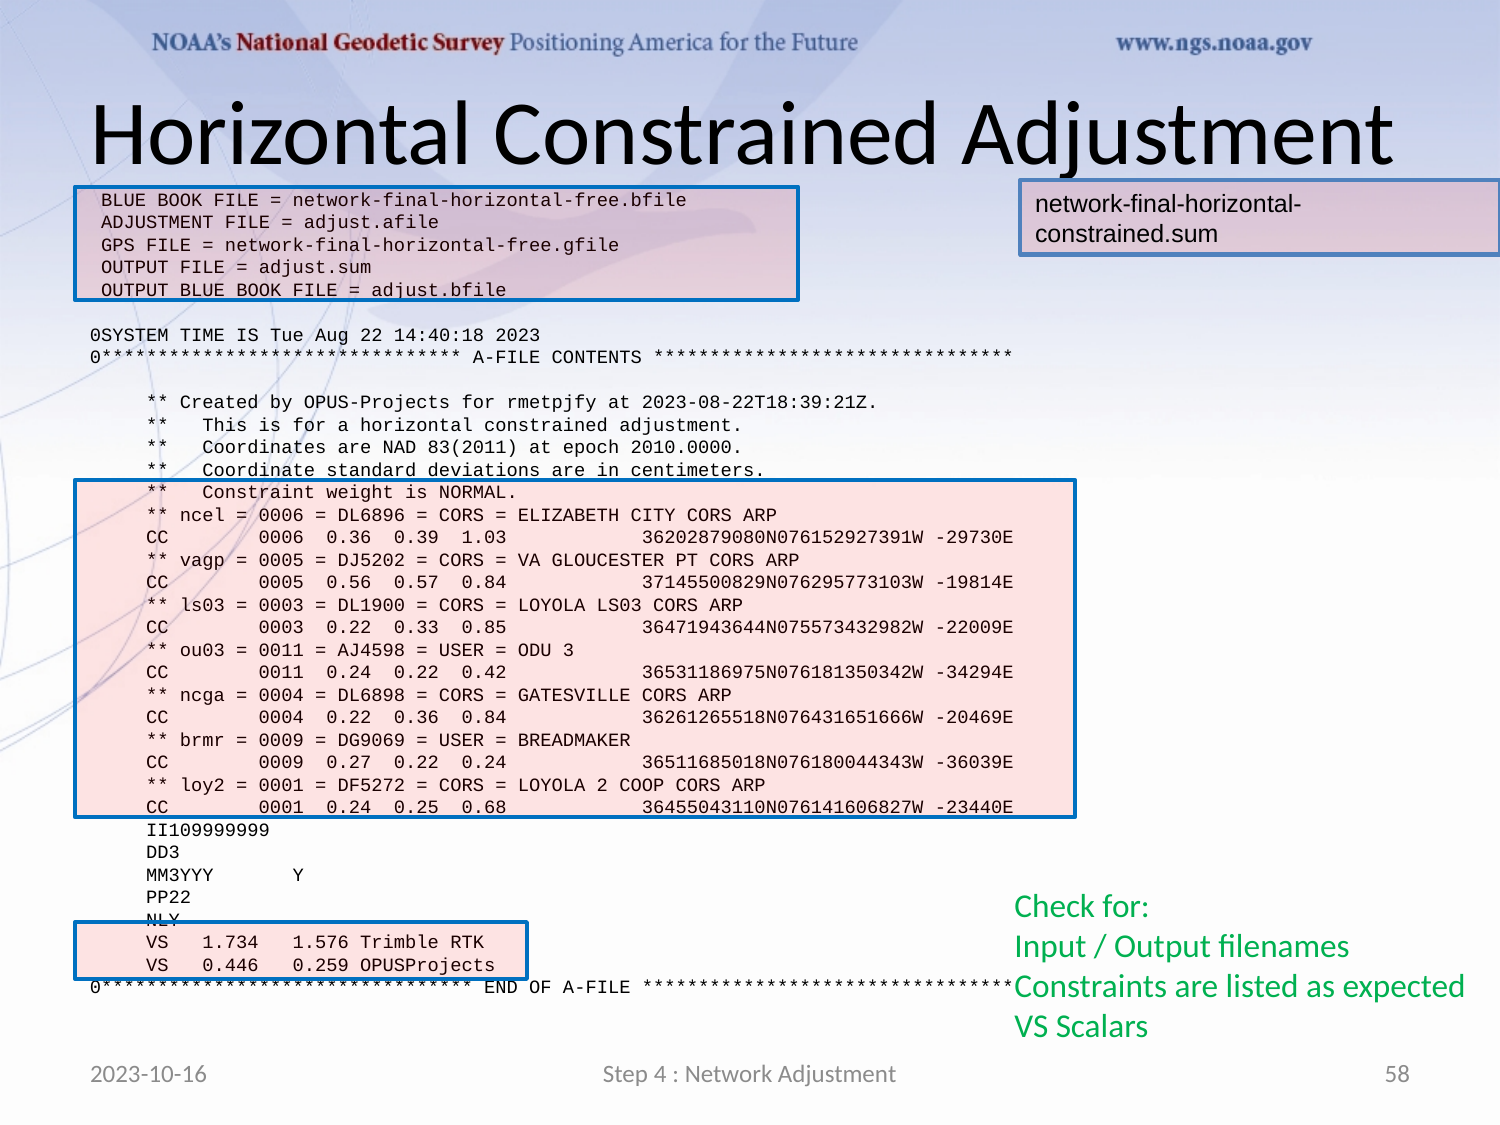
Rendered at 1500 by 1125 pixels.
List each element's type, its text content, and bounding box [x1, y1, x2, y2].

text_box network-final-horizontal-constrained.sum [1020, 179, 1500, 255]
text_box [73, 478, 1077, 819]
text_box Check for: Input / Output filenames Constraints are listed as expected VS Scalars [999, 876, 1495, 1052]
picture [0, 0, 1500, 1125]
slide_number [75, 1042, 425, 1103]
text_box [73, 920, 529, 981]
slide_number 58 [1074, 1052, 1425, 1103]
text_box [73, 185, 800, 302]
footer Step 4 : Network Adjustment [512, 1042, 988, 1103]
title Horizontal Constrained Adjustment [74, 74, 1426, 179]
text_box BLUE BOOK FILE = network-final-horizontal-free.bfile ADJUSTMENT FILE = adjust.afile GPS FILE = network-final-horizontal-free.gfile OUTPUT FILE = adjust.sum OUTPUT BLUE BOOK FILE = adjust.bfile 0SYSTEM TIME IS Tue Aug 22 14:40:18 2023 0******************************** A-FILE CONTENTS ******************************** ** Created by OPUS-Projects for rmetpjfy at 2023-08-22T18:39:21Z. ** This is for a horizontal constrained adjustment. ** Coordinates are NAD 83(2011) at epoch 2010.0000. ** Coordinate standard deviations are in centimeters. ** Constraint weight is NORMAL. ** ncel = 0006 = DL6896 = CORS = ELIZABETH CITY CORS ARP CC 0006 0.36 0.39 1.03 36202879080N076152927391W -29730E ** vagp = 0005 = DJ5202 = CORS = VA GLOUCESTER PT CORS ARP CC 0005 0.56 0.57 0.84 37145500829N076295773103W -19814E ** ls03 = 0003 = DL1900 = CORS = LOYOLA LS03 CORS ARP CC 0003 0.22 0.33 0.85 36471943644N075573432982W -22009E ** ou03 = 0011 = AJ4598 = USER = ODU 3 CC 0011 0.24 0.22 0.42 36531186975N076181350342W -34294E ** ncga = 0004 = DL6898 = CORS = GATESVILLE CORS ARP CC 0004 0.22 0.36 0.84 36261265518N076431651666W -20469E ** brmr = 0009 = DG9069 = USER = BREADMAKER CC 0009 0.27 0.22 0.24 36511685018N076180044343W -36039E ** loy2 = 0001 = DF5272 = CORS = LOYOLA 2 COOP CORS ARP CC 0001 0.24 0.25 0.68 36455043110N076141606827W -23440E II109999999 DD3 MM3YYY Y PP22 NLY VS 1.734 1.576 Trimble RTK VS 0.446 0.259 OPUSProjects 0********************************* END OF A-FILE ********************************* [74, 179, 1425, 1005]
